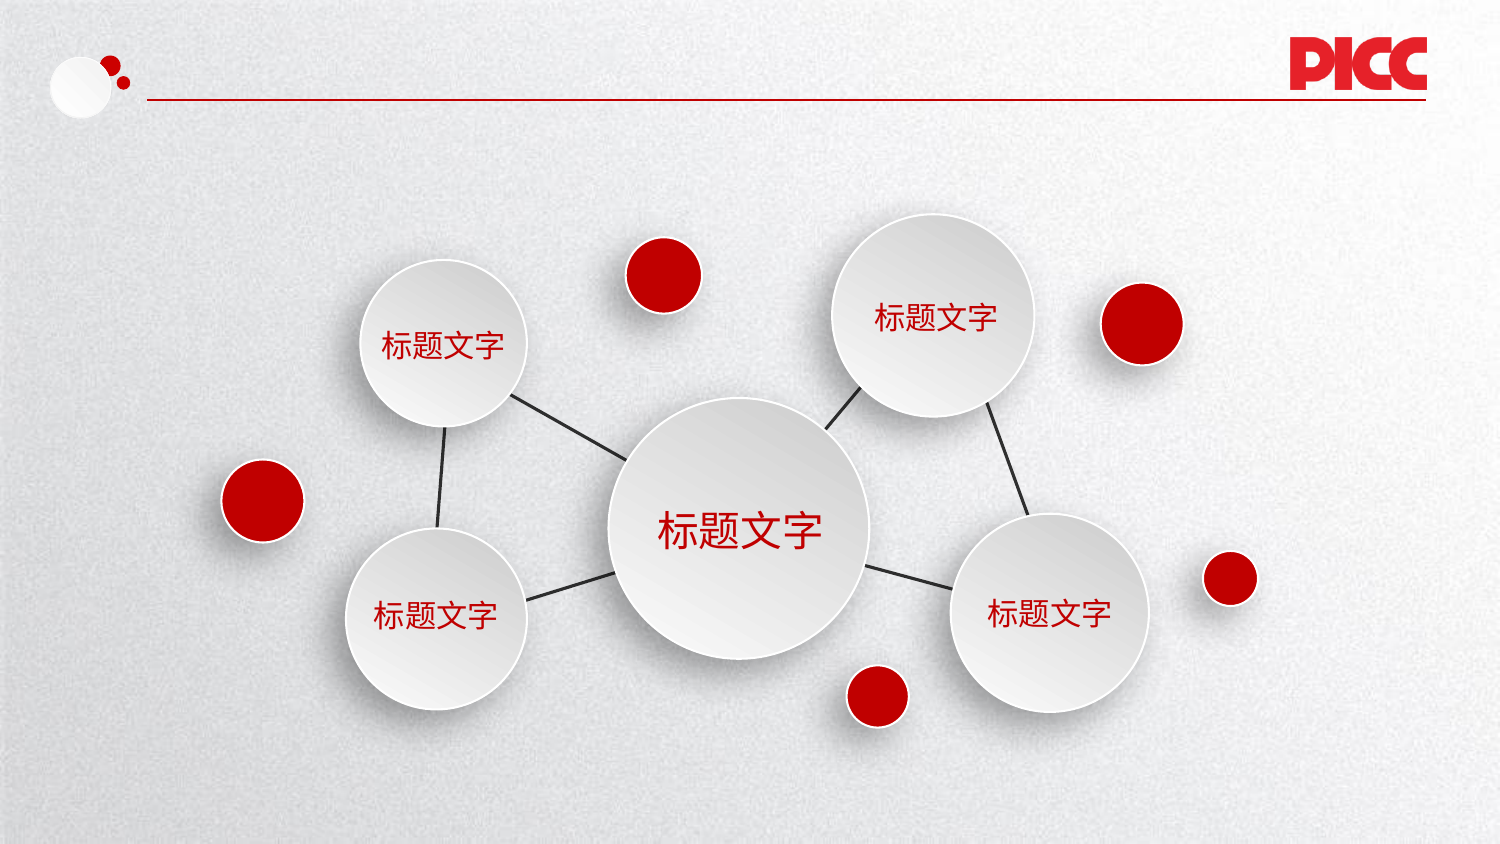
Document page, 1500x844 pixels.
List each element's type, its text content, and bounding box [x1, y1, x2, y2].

text_box [1098, 280, 1186, 368]
text_box [1200, 548, 1261, 609]
text_box [623, 235, 705, 316]
text_box [606, 395, 872, 661]
text_box [343, 526, 530, 712]
text_box [844, 663, 911, 730]
text_box [830, 212, 1037, 419]
text_box [948, 511, 1152, 715]
text_box 标题文字 [358, 588, 514, 641]
text_box [435, 402, 602, 601]
text_box [358, 257, 529, 429]
text_box 标题文字 [366, 319, 522, 372]
text_box [849, 427, 1026, 582]
text_box 标题文字 [972, 586, 1128, 639]
text_box 标题文字 [642, 497, 839, 563]
text_box 标题文字 [859, 290, 1015, 343]
text_box [219, 457, 307, 545]
picture [0, 0, 1500, 844]
